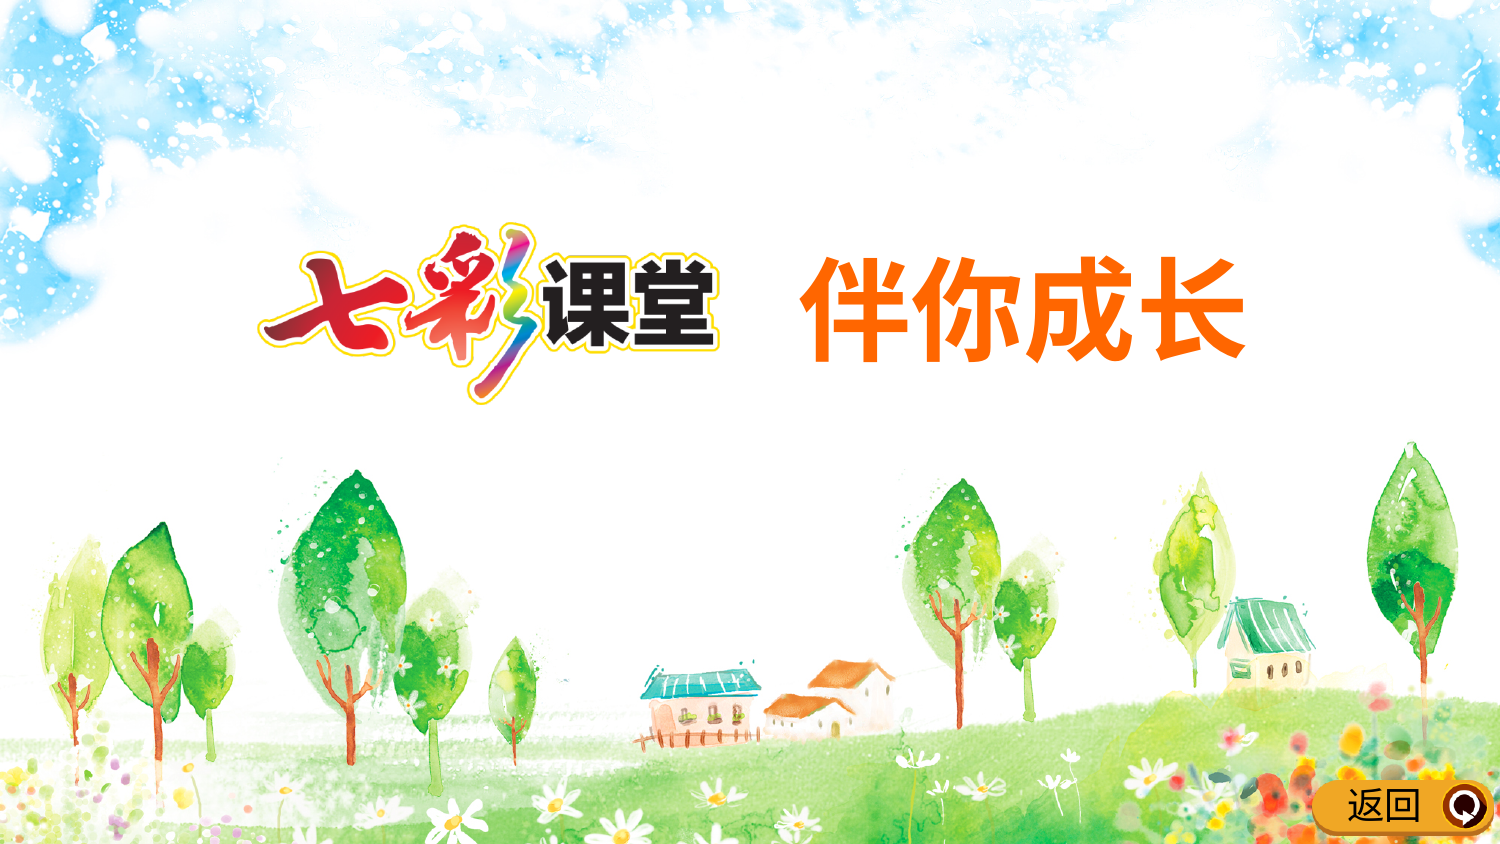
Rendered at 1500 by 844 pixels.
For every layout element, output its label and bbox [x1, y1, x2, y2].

text_box [253, 220, 1316, 407]
picture [0, 0, 1500, 844]
